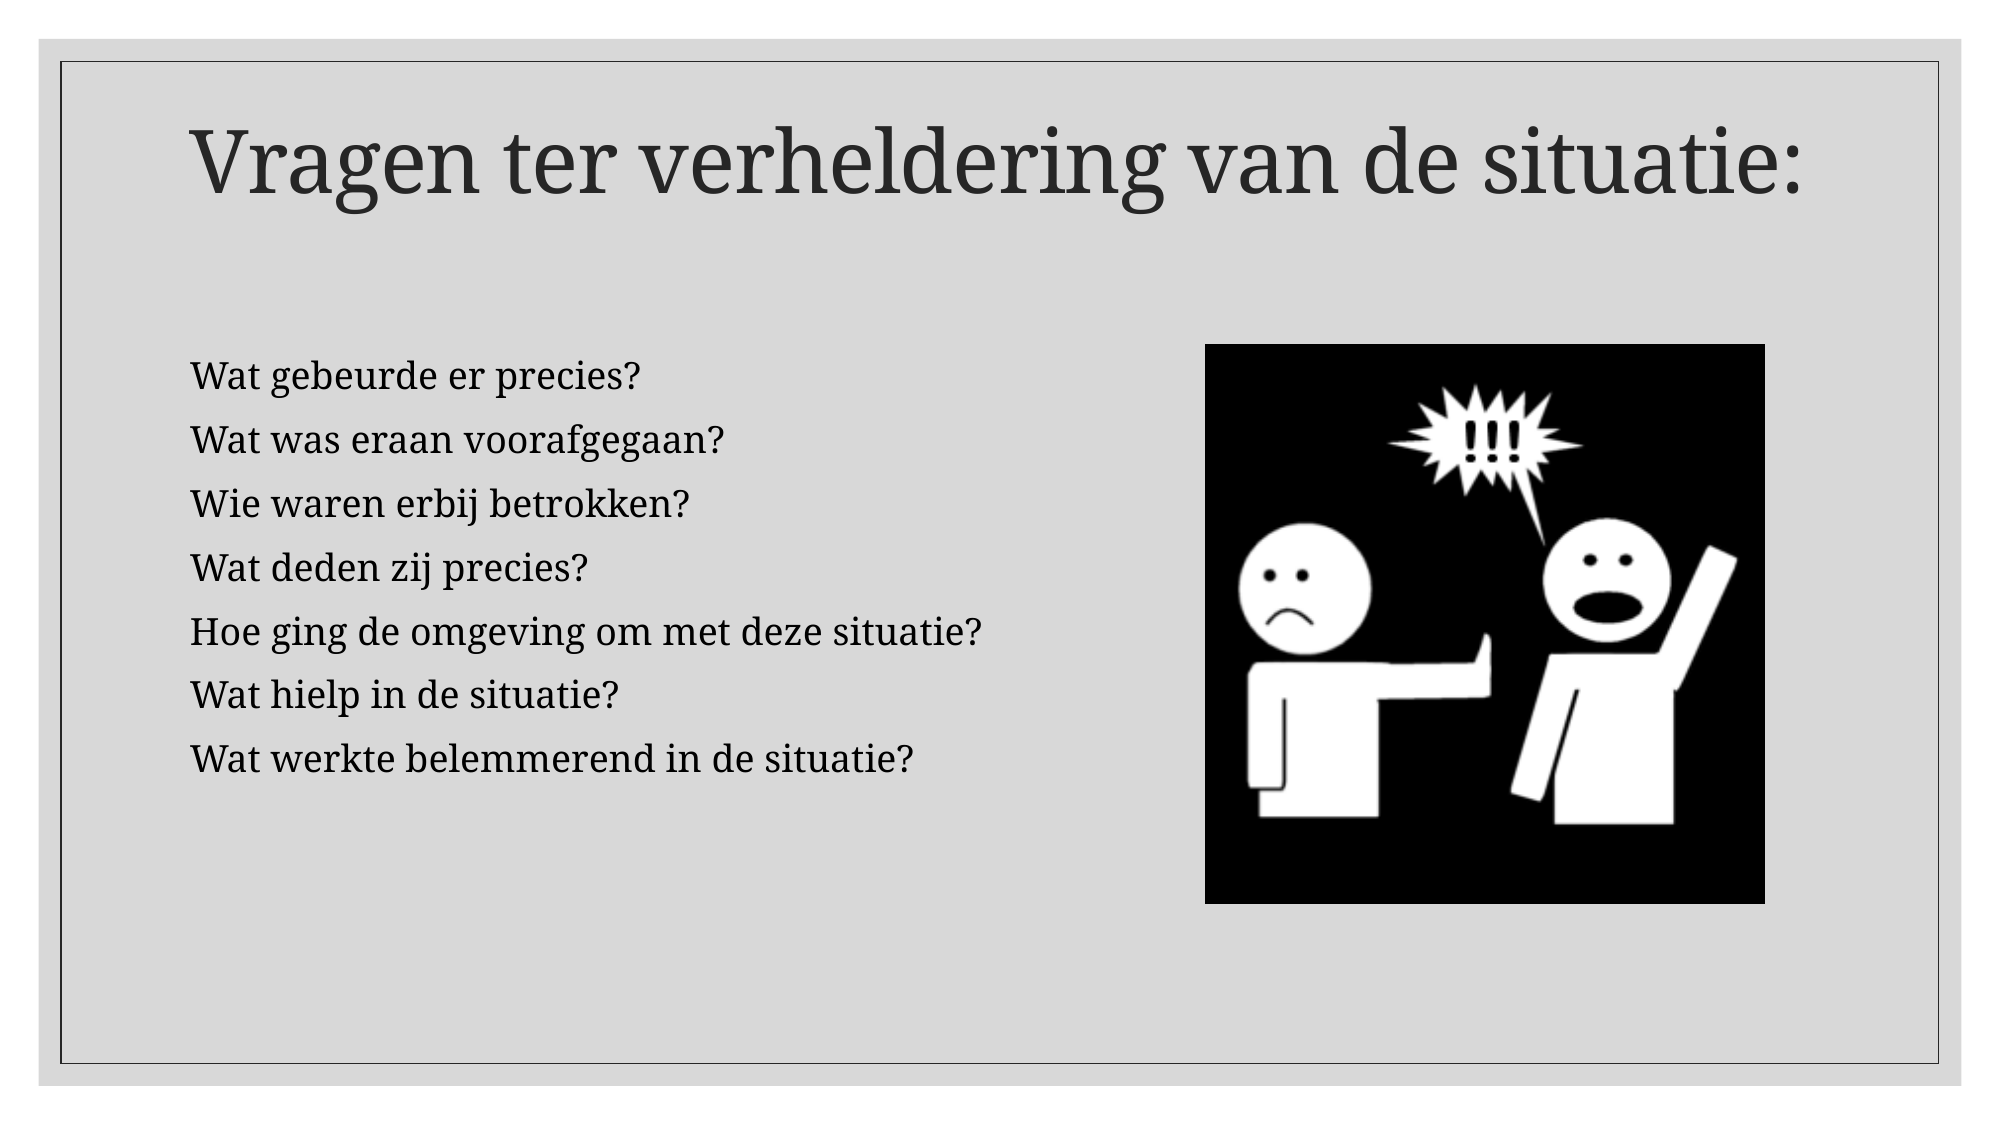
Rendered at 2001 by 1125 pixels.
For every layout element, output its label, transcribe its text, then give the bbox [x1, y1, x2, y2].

title Vragen ter verheldering van de situatie: [174, 105, 1825, 331]
picture [1205, 344, 1765, 904]
list Wat gebeurde er precies? Wat was eraan voorafgegaan? Wie waren erbij betrokken? Wat deden zij precies? Hoe ging de omgeving om met deze situatie? Wat hielp in de situatie? Wat werkte belemmerend in de situatie? [174, 345, 1825, 977]
